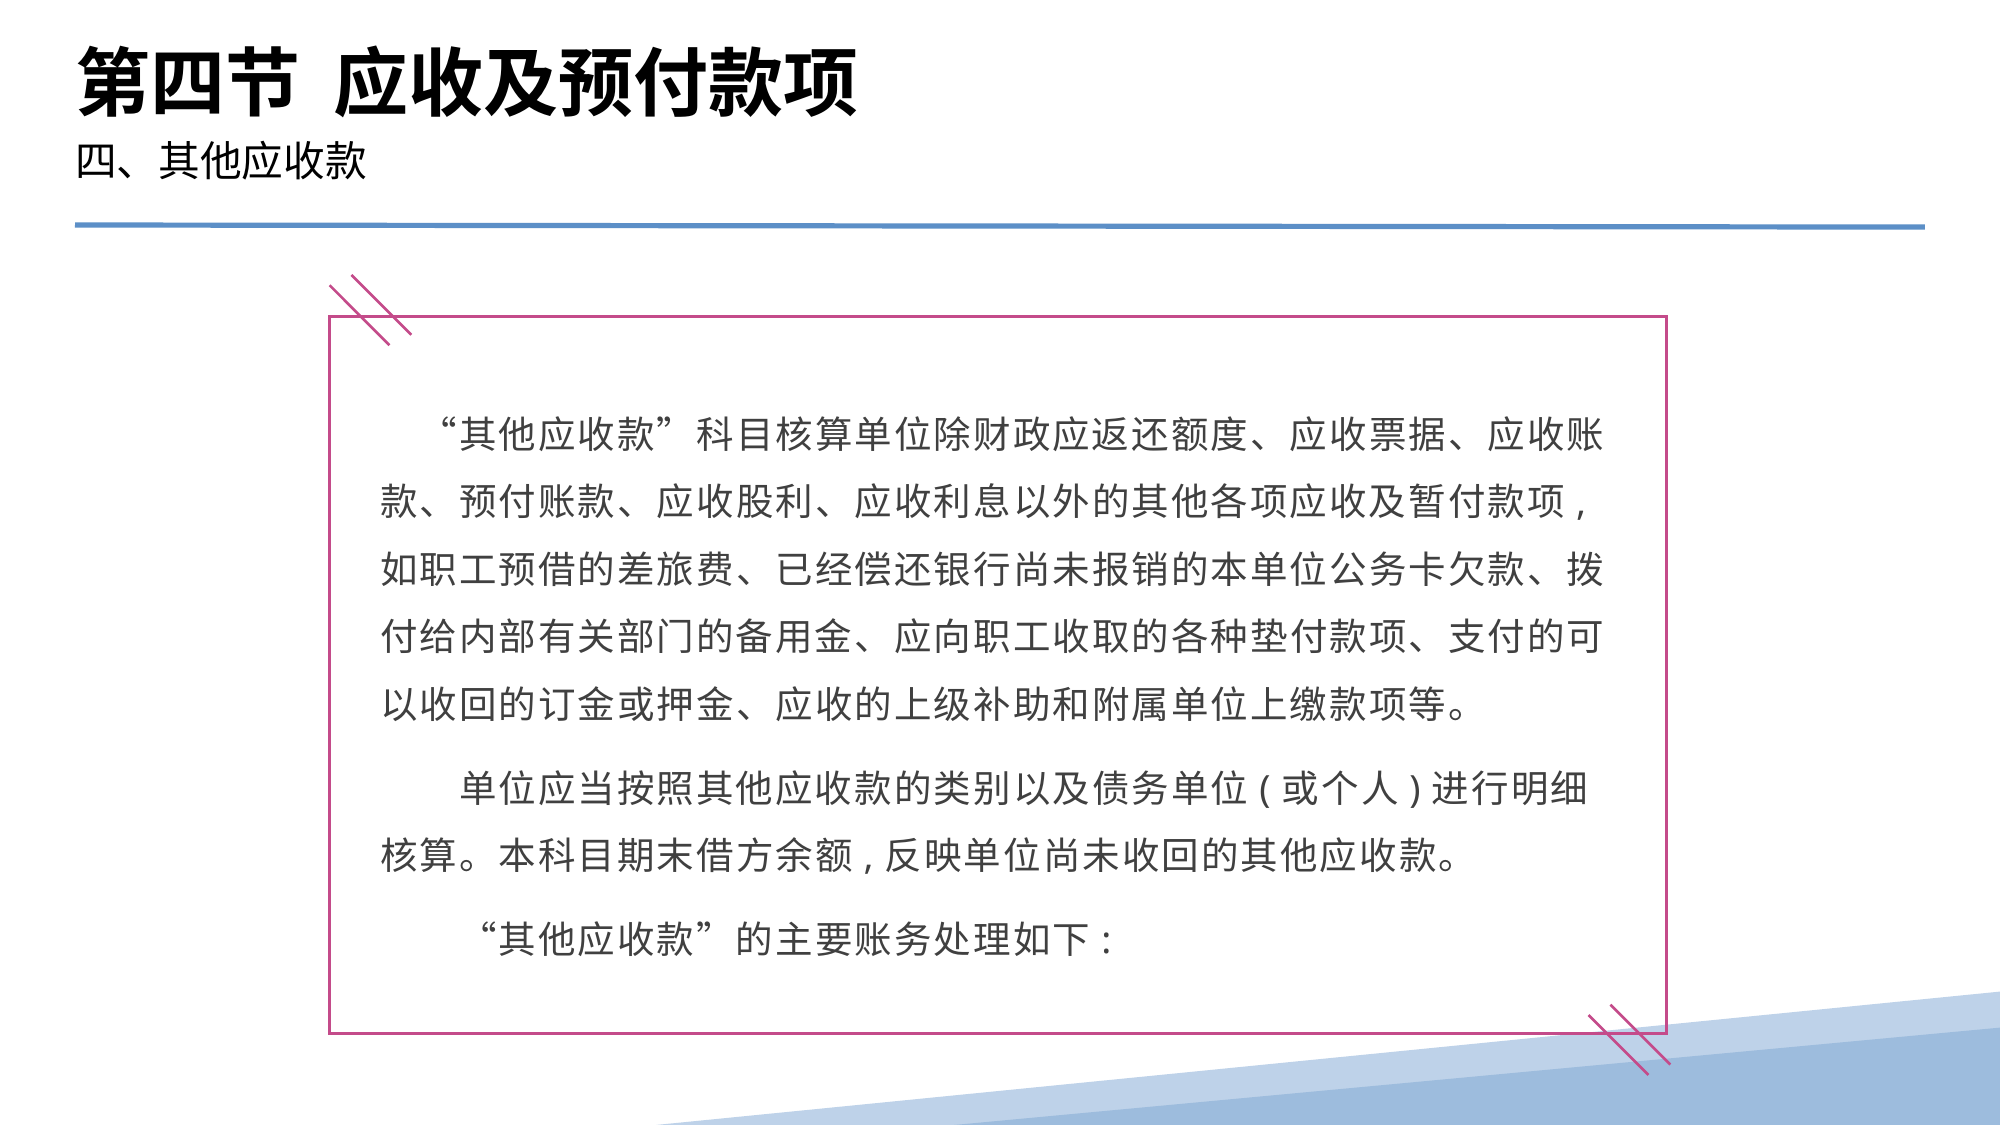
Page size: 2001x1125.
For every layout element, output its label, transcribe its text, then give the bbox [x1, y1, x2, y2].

text_box 第四节 应收及预付款项 [75, 24, 1925, 124]
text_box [329, 285, 390, 346]
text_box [1610, 1004, 1671, 1065]
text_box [351, 274, 412, 335]
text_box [1588, 1015, 1649, 1075]
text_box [74, 224, 1925, 228]
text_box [656, 991, 2000, 1125]
text_box “其他应收款”科目核算单位除财政应返还额度、应收票据、应收账款、预付账款、应收股利、应收利息以外的其他各项应收及暂付款项,如职工预借的差旅费、已经偿还银行尚未报销的本单位公务卡欠款、拨付给内部有关部门的备用金、应向职工收取的各种垫付款项、支付的可以收回的订金或押金、应收的上级补助和附属单位上缴款项等。 单位应当按照其他应收款的类别以及债务单位(或个人)进行明细核算。本科目期末借方余额,反映单位尚未收回的其他应收款。 “其他应收款”的主要账务处理如下: [369, 351, 1627, 998]
text_box 四、其他应收款 [75, 124, 1925, 200]
text_box [328, 316, 1668, 1034]
